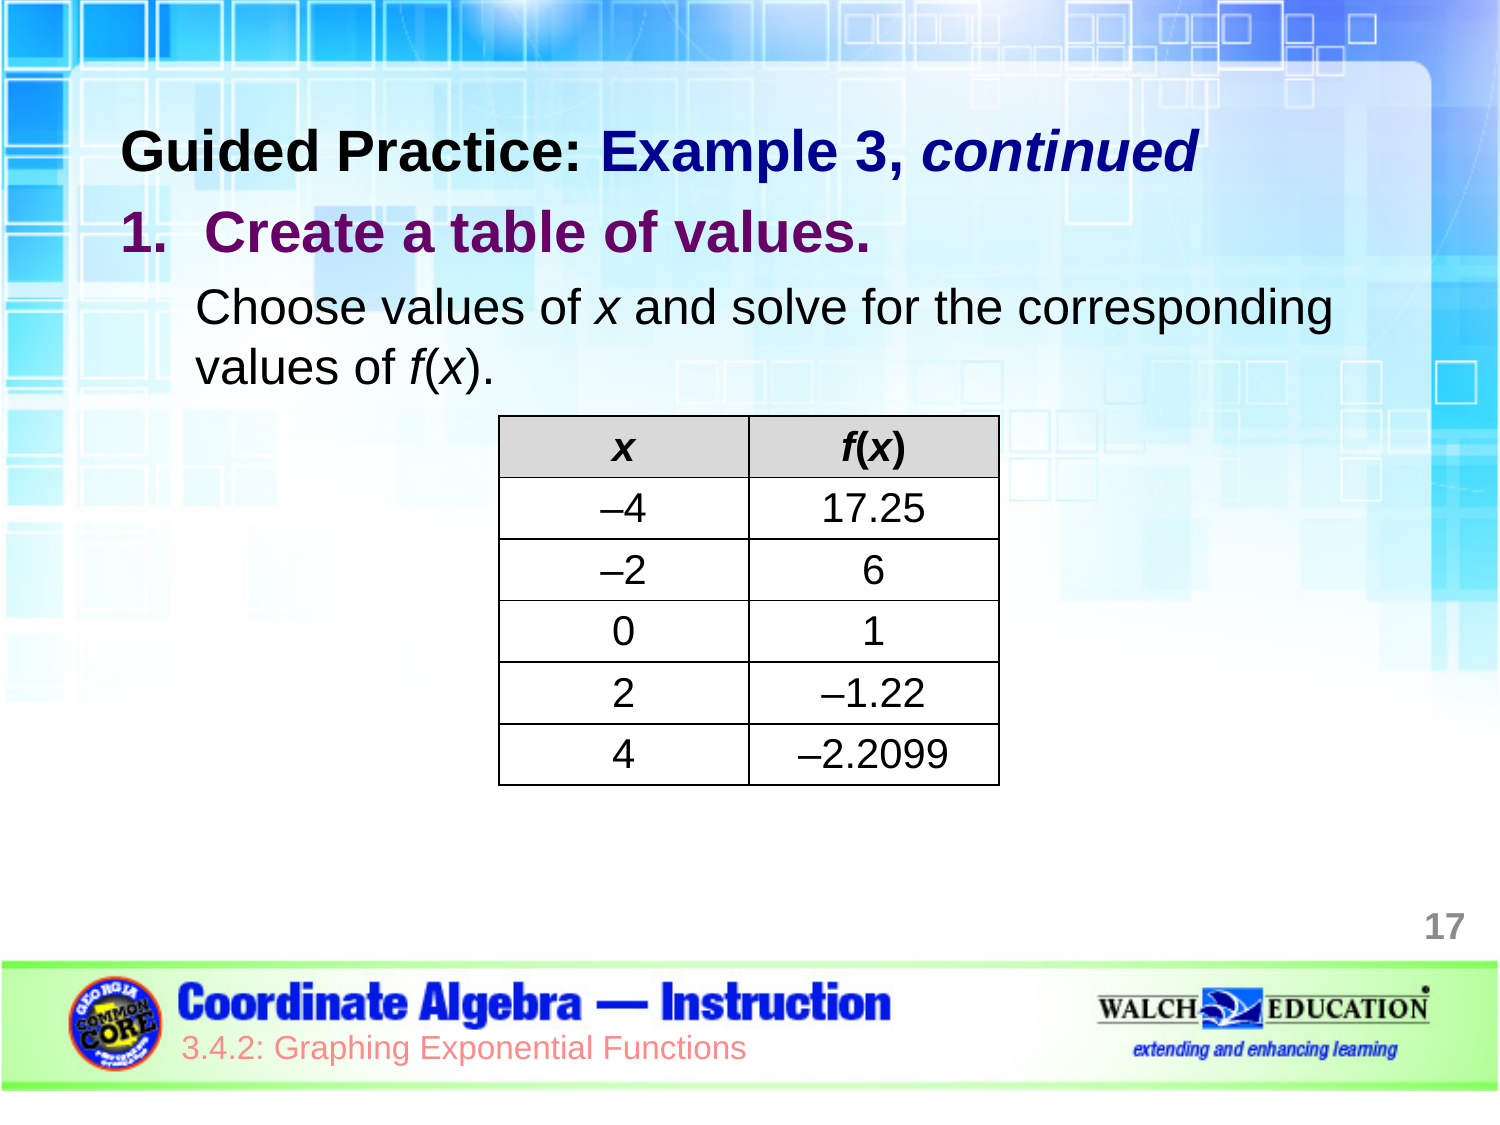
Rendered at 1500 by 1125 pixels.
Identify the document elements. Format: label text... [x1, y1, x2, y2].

table_cell 1 [750, 601, 998, 661]
table_cell 2 [500, 663, 748, 723]
table_cell 17.25 [750, 478, 998, 538]
picture [1, 0, 1500, 1091]
table_header x [500, 417, 748, 477]
table_header f(x) [750, 417, 998, 477]
footer 3.4.2: Graphing Exponential Functions [166, 1024, 1080, 1069]
slide_number 17 [1361, 901, 1481, 949]
table_cell –4 [500, 478, 748, 538]
subtitle Guided Practice: Example 3, continued Create a table of values. Choose values of x and solve for the corresponding values of f(x). [105, 105, 1394, 925]
table_cell –2.2099 [750, 725, 998, 784]
table_cell –1.22 [750, 663, 998, 723]
table_cell –2 [500, 540, 748, 600]
table_cell 4 [500, 725, 748, 784]
table_cell 6 [750, 540, 998, 600]
table_cell 0 [500, 601, 748, 661]
